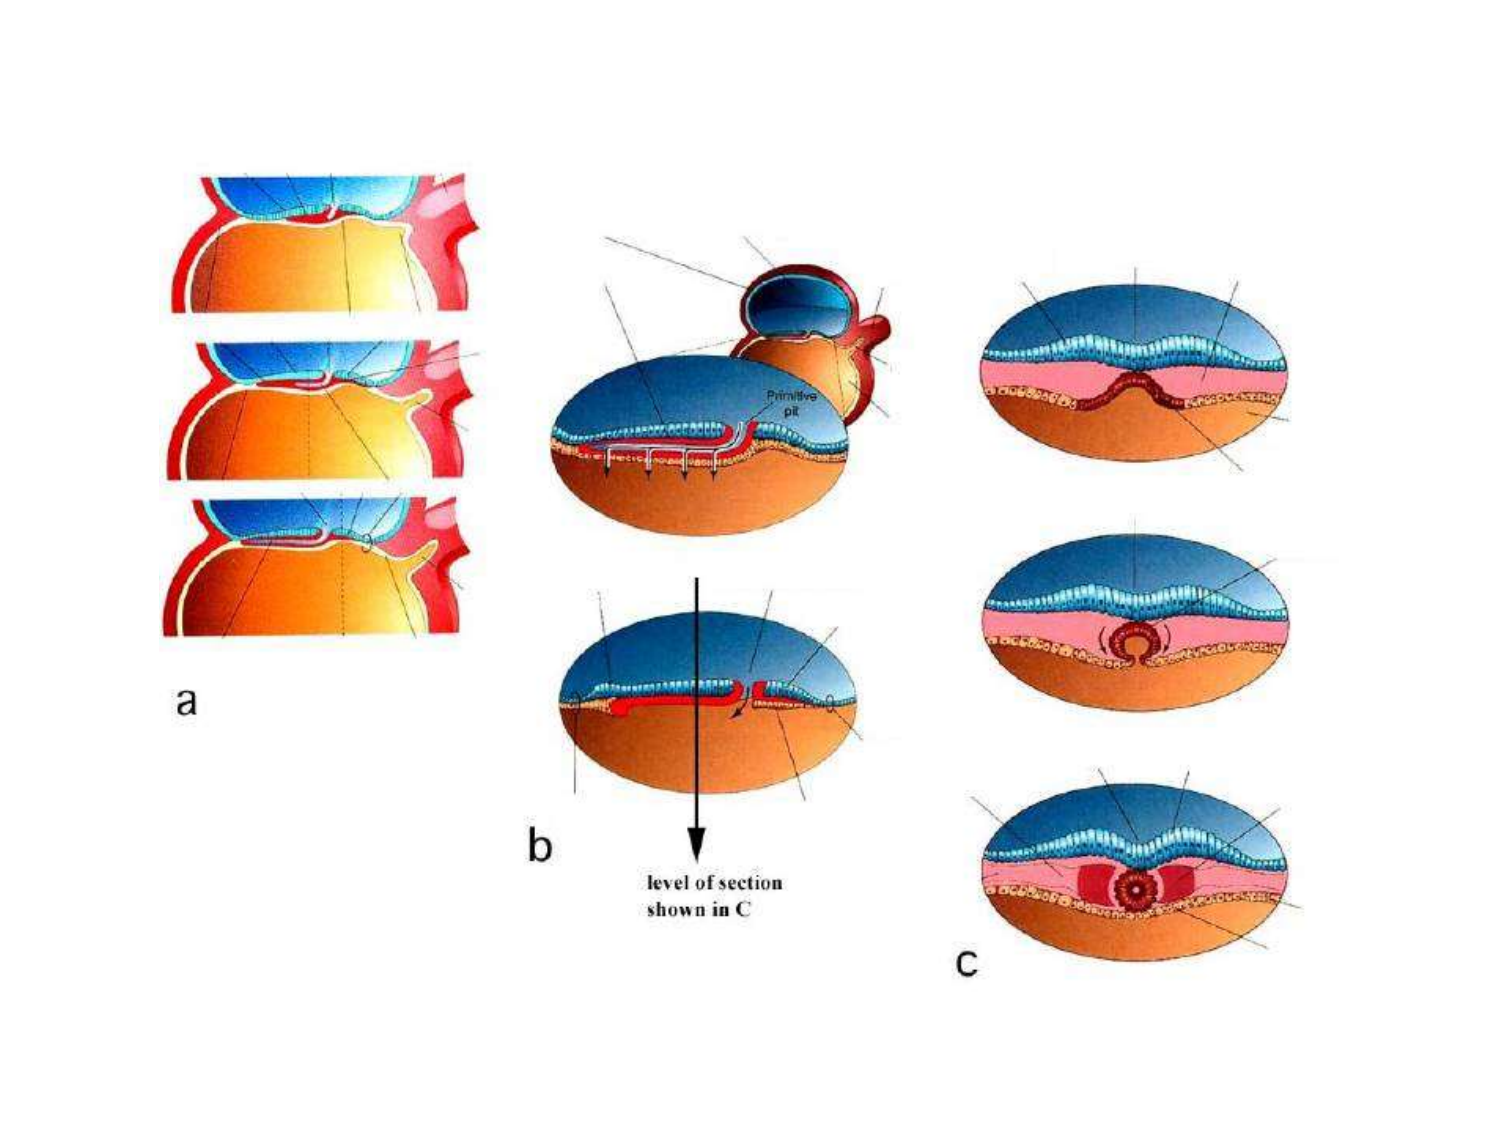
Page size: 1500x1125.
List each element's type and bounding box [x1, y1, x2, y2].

picture [159, 148, 1339, 993]
